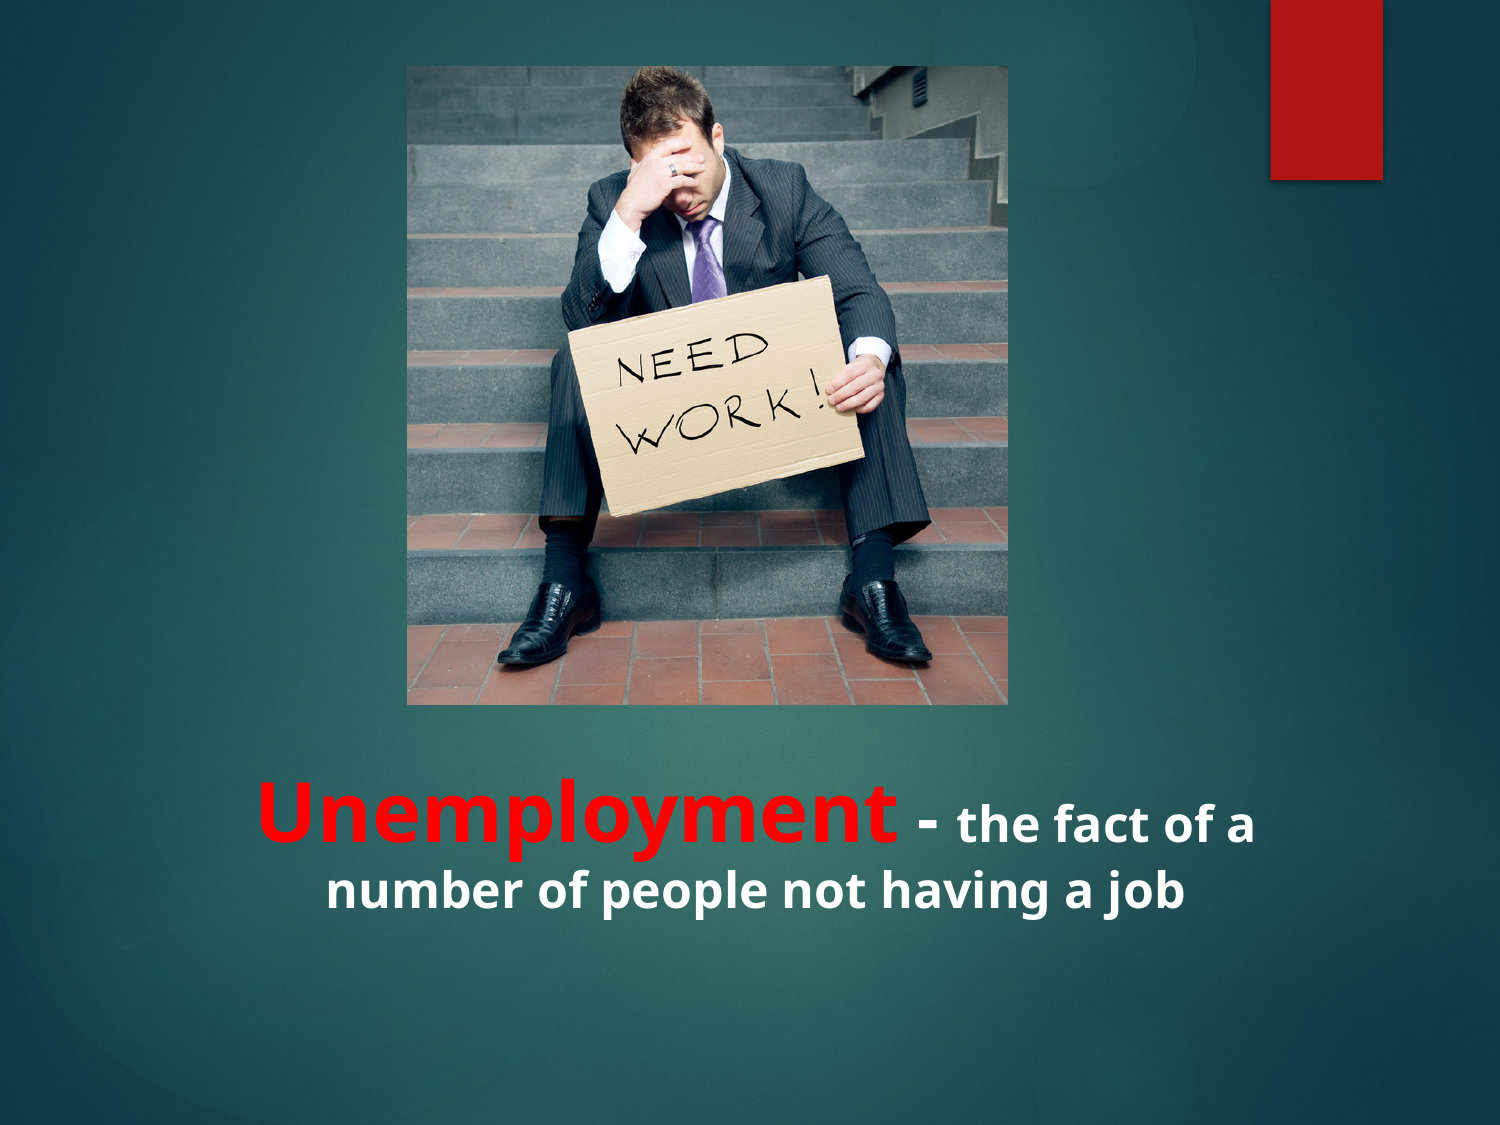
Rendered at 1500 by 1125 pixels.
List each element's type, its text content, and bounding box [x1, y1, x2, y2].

text_box Unemployment - the fact of a number of people not having a job [218, 751, 1294, 927]
picture [407, 66, 1009, 705]
